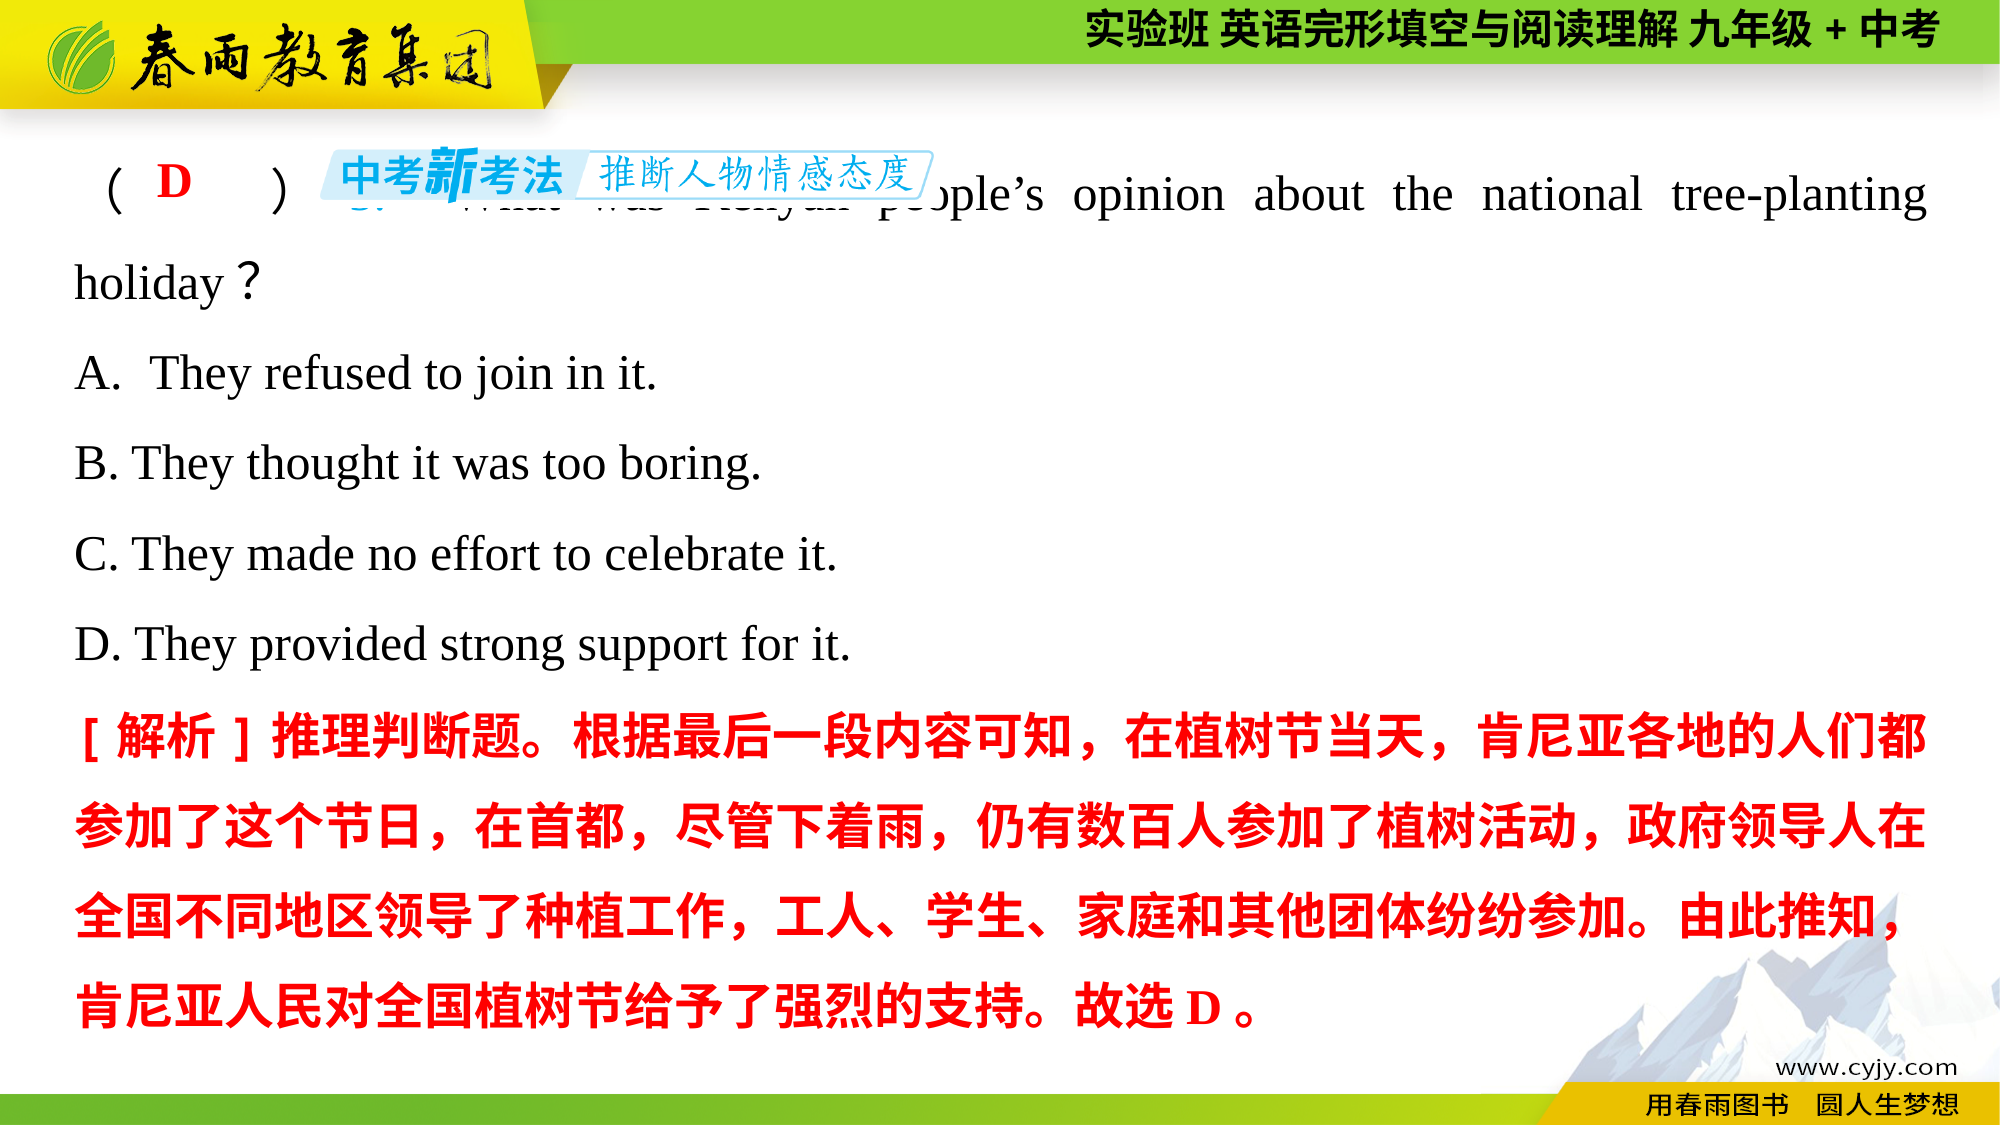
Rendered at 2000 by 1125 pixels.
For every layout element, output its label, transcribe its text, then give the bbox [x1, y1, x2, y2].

list （ ）5. What was Kenyan people’s opinion about the national tree-planting holiday？ They refused to join in it. B. They thought it was too boring. C. They made no effort to celebrate it. D. They provided strong support for it. [59, 122, 1944, 683]
text_box [解析]推理判断题。根据最后一段内容可知，在植树节当天，肯尼亚各地的人们都参加了这个节日，在首都，尽管下着雨，仍有数百人参加了植树活动，政府领导人在全国不同地区领导了种植工作，工人、学生、家庭和其他团体纷纷参加。由此推知，肯尼亚人民对全国植树节给予了强烈的支持。故选D。 [59, 683, 1944, 1042]
text_box D [141, 140, 208, 215]
picture [0, 0, 2000, 1125]
